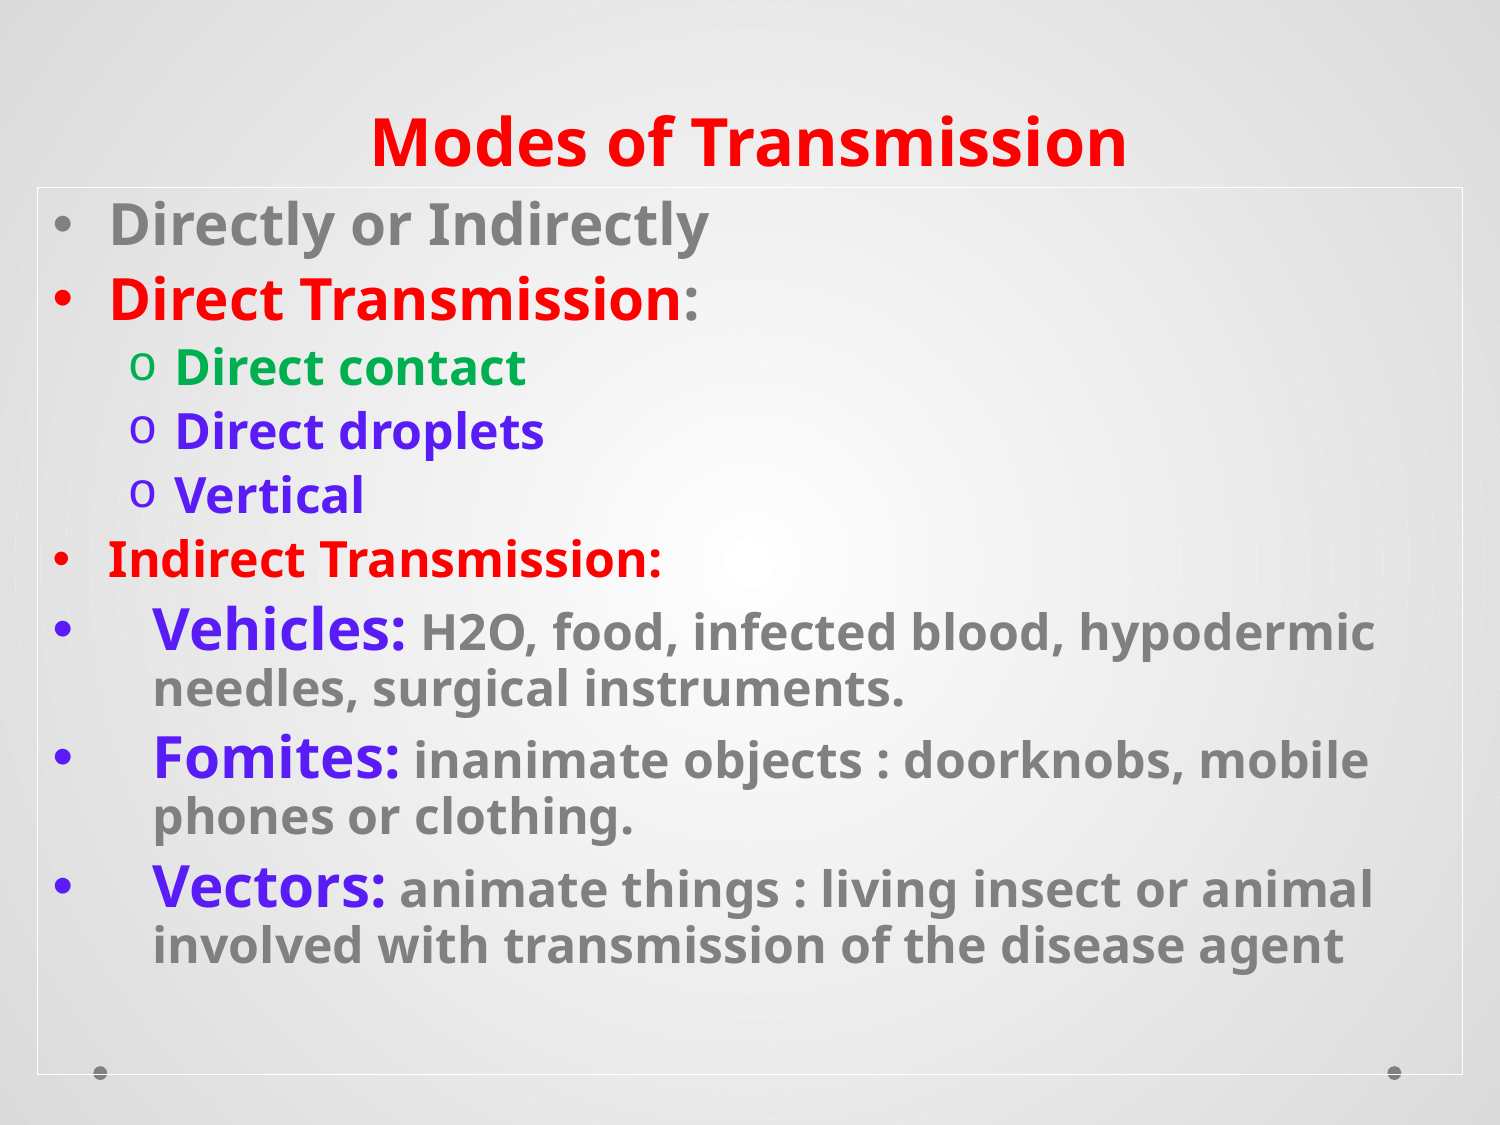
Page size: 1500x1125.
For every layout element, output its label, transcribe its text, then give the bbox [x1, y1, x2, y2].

title Modes of Transmission [0, 0, 1500, 188]
list Directly or Indirectly Direct Transmission: Direct contact Direct droplets Vertical Indirect Transmission: Vehicles: H2O, food, infected blood, hypodermic needles, surgical instruments. Fomites: inanimate objects : doorknobs, mobile phones or clothing. Vectors: animate things : living insect or animal involved with transmission of the disease agent [37, 187, 1463, 1075]
